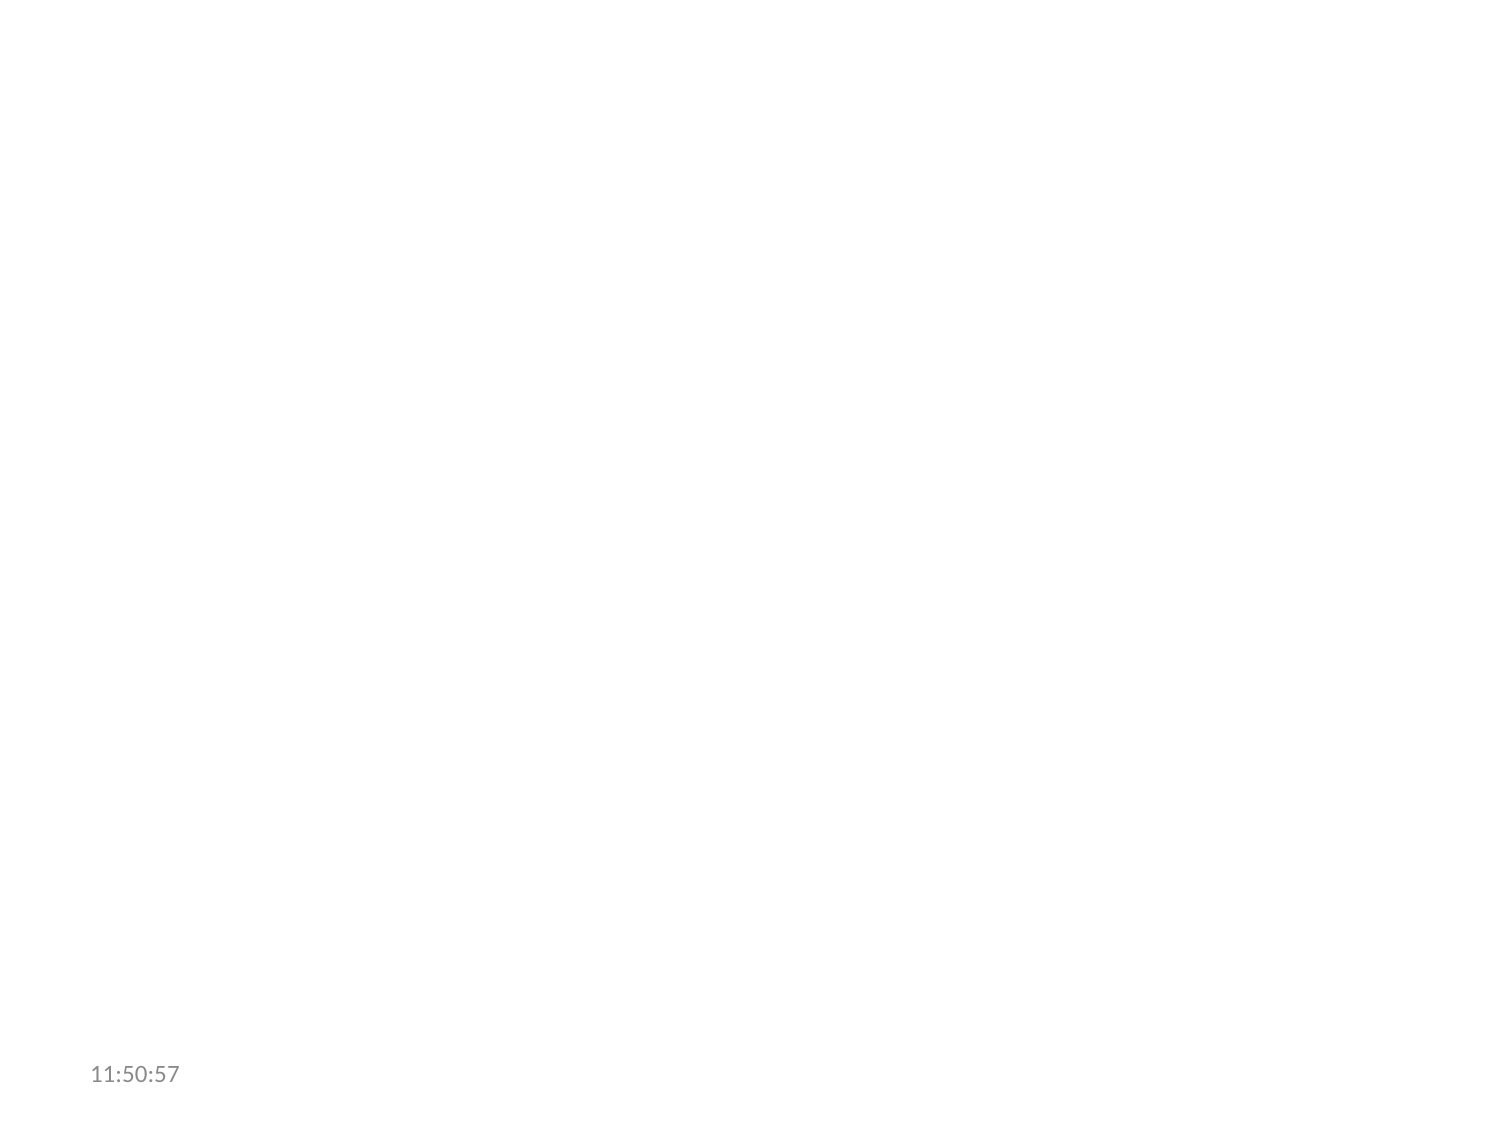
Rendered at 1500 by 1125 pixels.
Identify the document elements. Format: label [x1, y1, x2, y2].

slide_number [75, 1042, 425, 1103]
